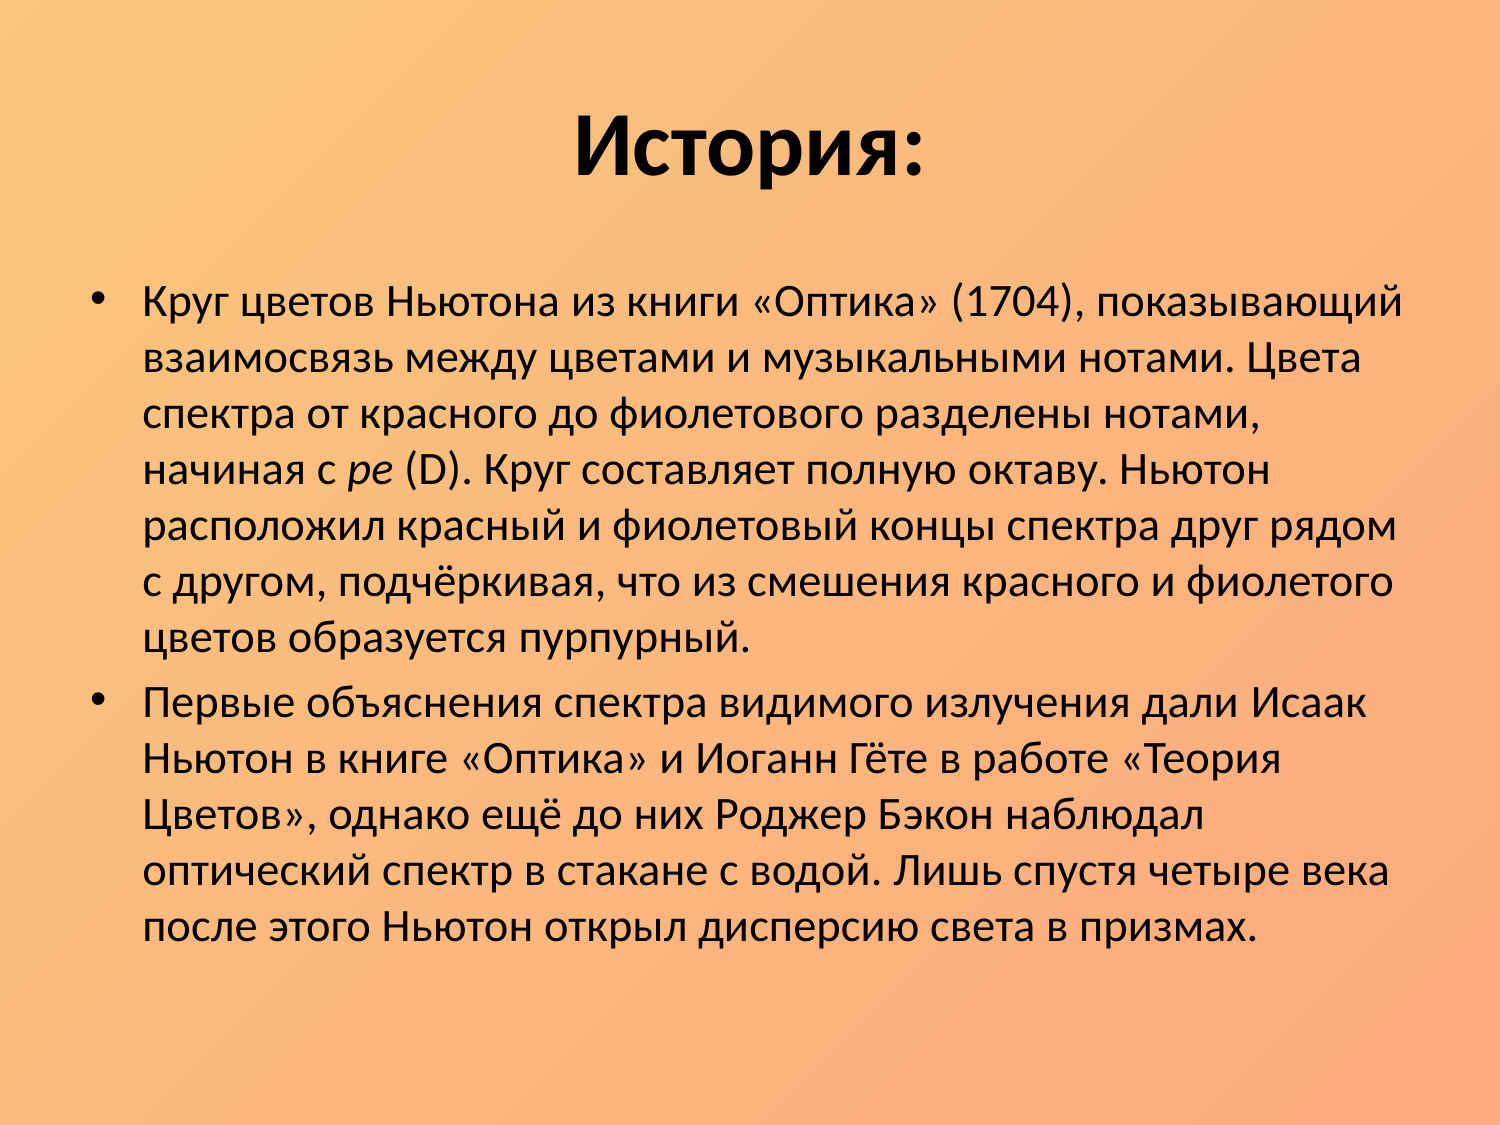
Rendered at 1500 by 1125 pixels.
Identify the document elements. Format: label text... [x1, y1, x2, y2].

list Круг цветов Ньютона из книги «Оптика» (1704), показывающий взаимосвязь между цветами и музыкальными нотами. Цвета спектра от красного до фиолетового разделены нотами, начиная с ре (D). Круг составляет полную октаву. Ньютон расположил красный и фиолетовый концы спектра друг рядом с другом, подчёркивая, что из смешения красного и фиолетого цветов образуется пурпурный. Первые объяснения спектра видимого излучения дали Исаак Ньютон в книге «Оптика» и Иоганн Гёте в работе «Теория Цветов», однако ещё до них Роджер Бэкон наблюдал оптический спектр в стакане с водой. Лишь спустя четыре века после этого Ньютон открыл дисперсию света в призмах. [75, 262, 1425, 1005]
title История: [75, 45, 1425, 233]
